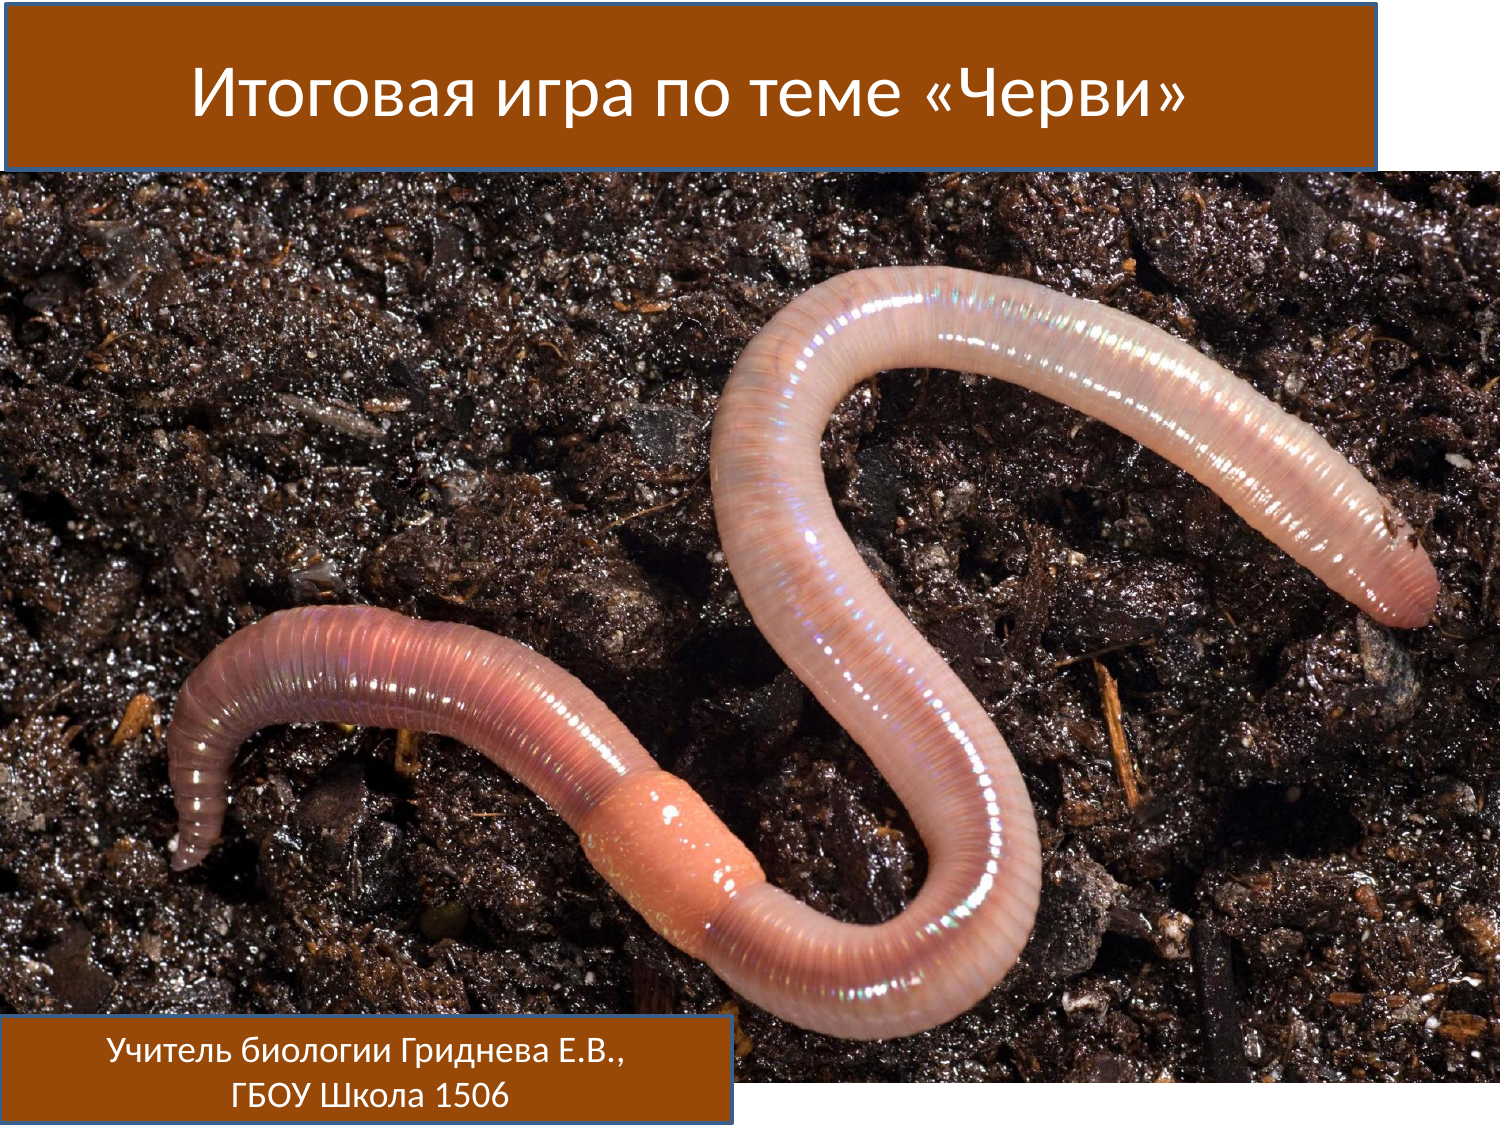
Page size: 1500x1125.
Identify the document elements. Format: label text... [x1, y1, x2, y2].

picture [0, 170, 1500, 1084]
text_box Учитель биологии Гриднева Е.В., ГБОУ Школа 1506 [0, 1089, 734, 1125]
text_box Итоговая игра по теме «Черви» [4, 2, 1378, 169]
